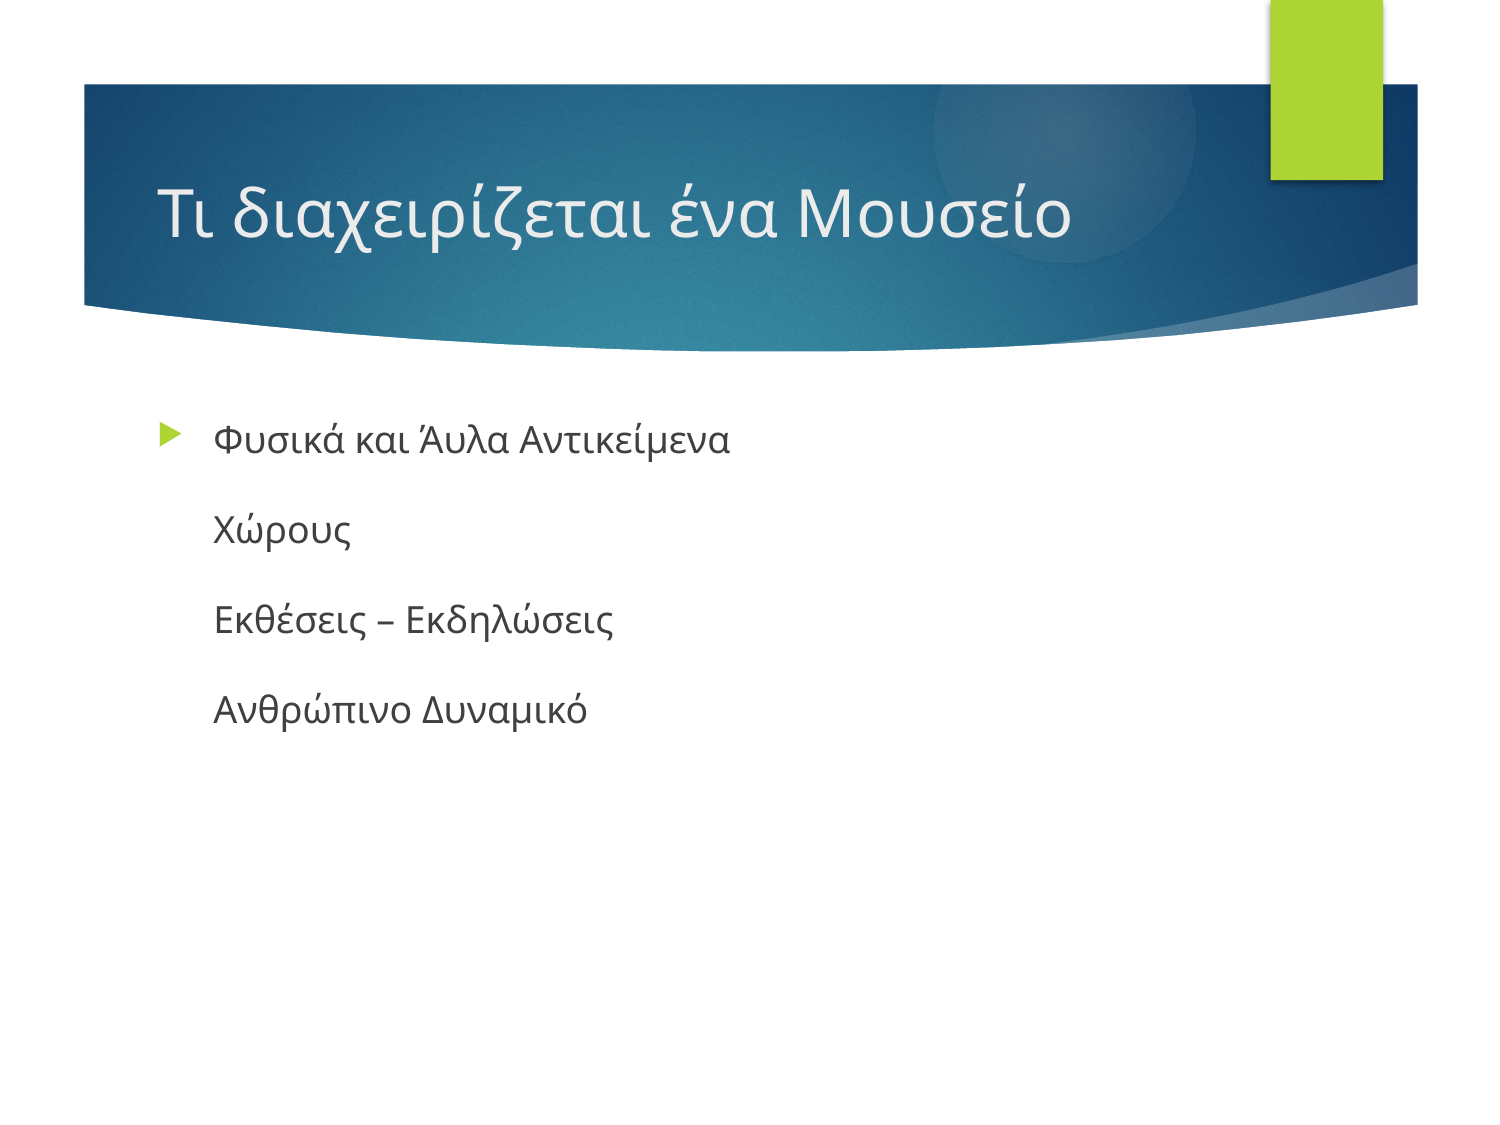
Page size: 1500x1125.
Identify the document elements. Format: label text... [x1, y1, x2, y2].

title Τι διαχειρίζεται ένα Μουσείο [142, 152, 1183, 269]
list Φυσικά και Άυλα Αντικείμενα Χώρους Εκθέσεις – Εκδηλώσεις Ανθρώπινο Δυναμικό [142, 408, 1183, 988]
